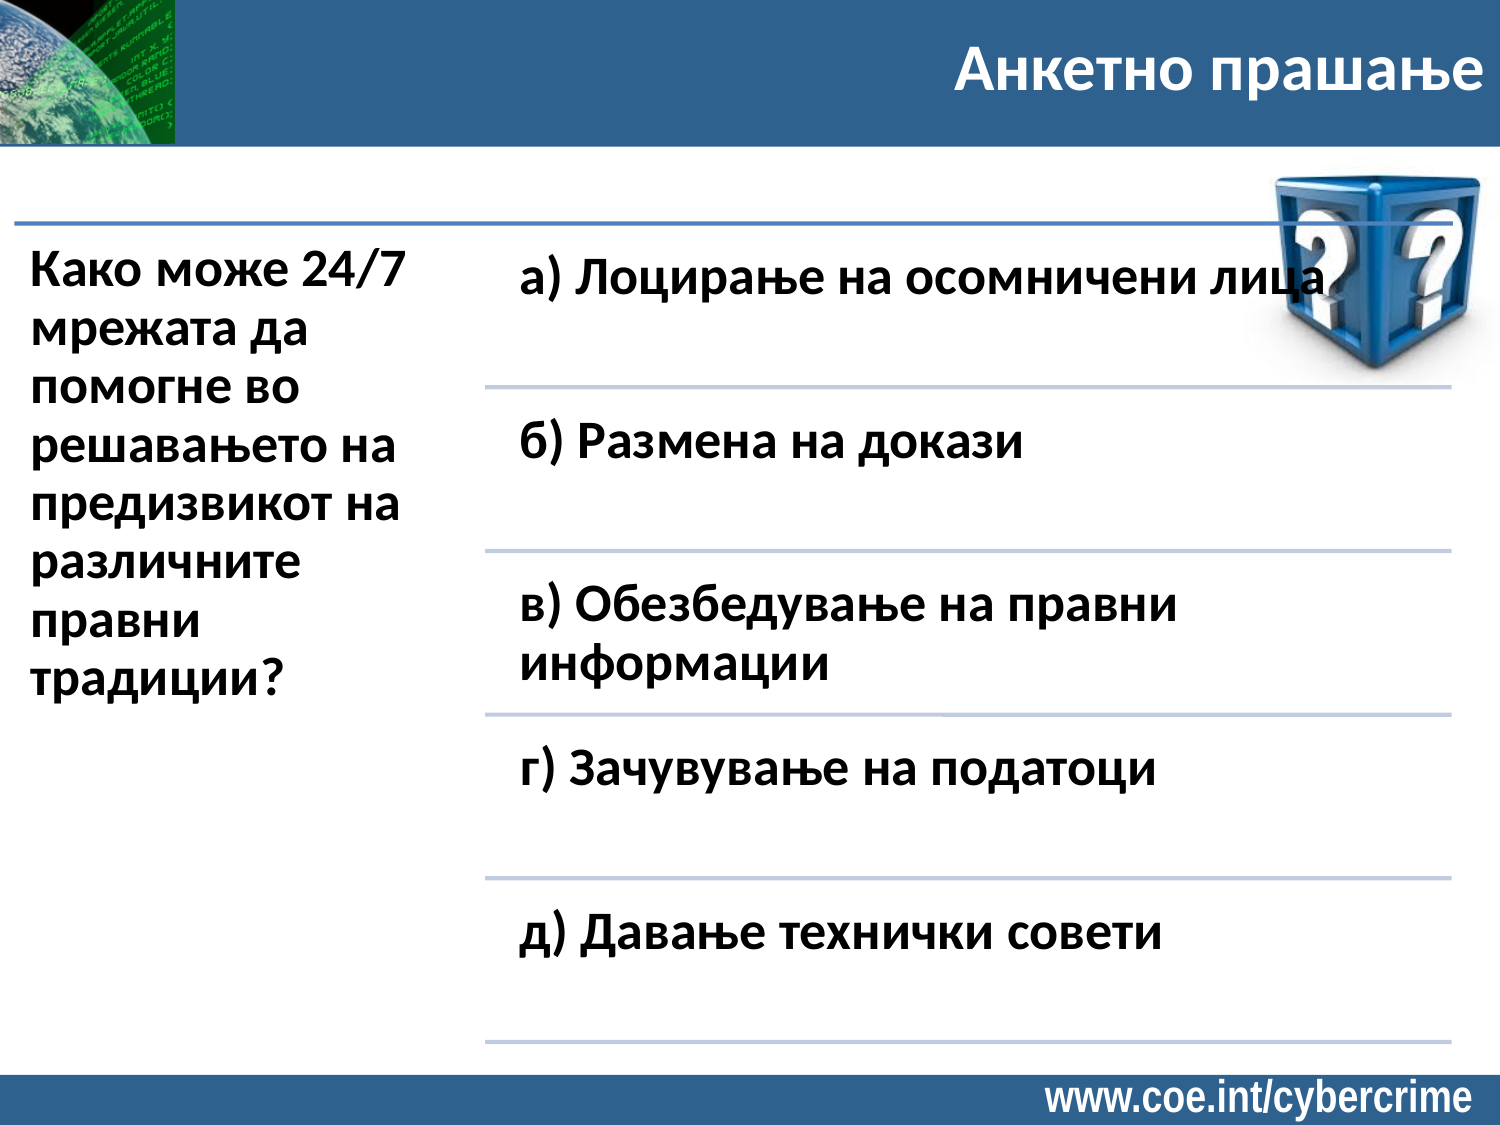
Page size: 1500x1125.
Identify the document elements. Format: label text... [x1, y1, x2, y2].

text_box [14, 222, 1454, 1053]
text_box Анкетно прашање [177, 0, 1500, 149]
picture [1227, 115, 1500, 406]
text_box [0, 1073, 1030, 1125]
text_box www.coe.int/cybercrime [1030, 1059, 1500, 1125]
picture [0, 0, 175, 144]
